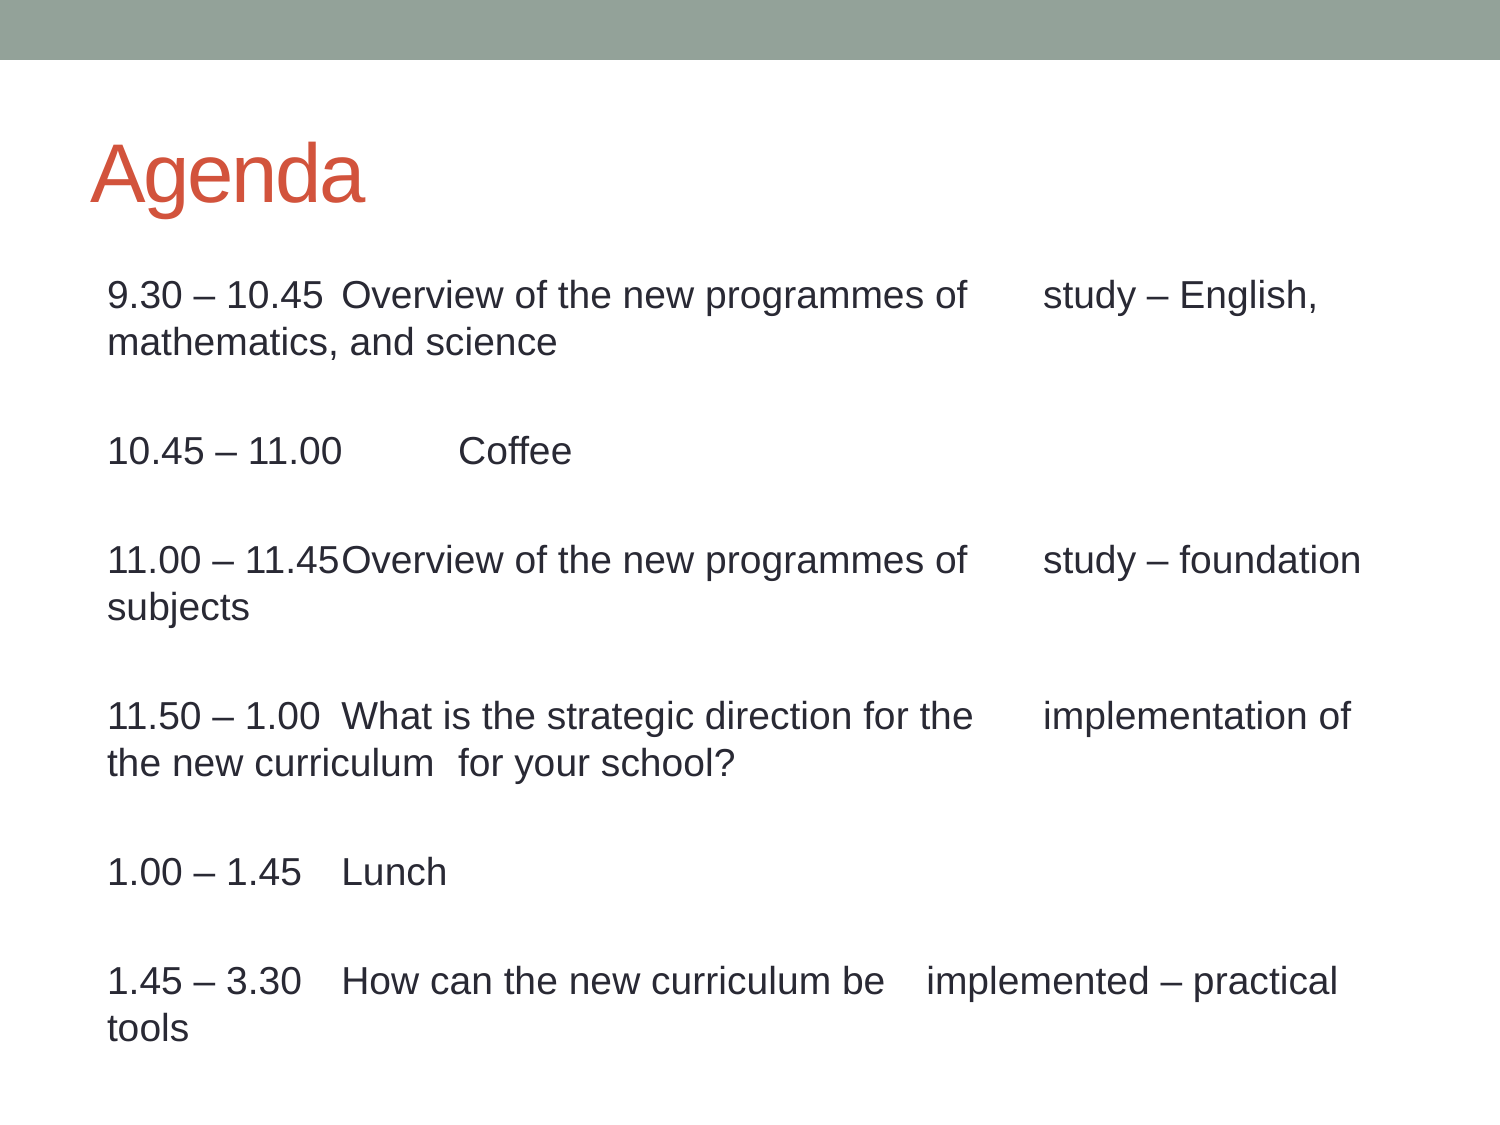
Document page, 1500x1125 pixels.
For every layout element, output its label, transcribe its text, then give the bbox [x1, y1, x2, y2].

title Agenda [75, 87, 1425, 250]
list 9.30 – 10.45 Overview of the new programmes of study – English, mathematics, and science 10.45 – 11.00 Coffee 11.00 – 11.45 Overview of the new programmes of study – foundation subjects 11.50 – 1.00 What is the strategic direction for the implementation of the new curriculum for your school? 1.00 – 1.45 Lunch 1.45 – 3.30 How can the new curriculum be implemented – practical tools [75, 262, 1425, 1063]
